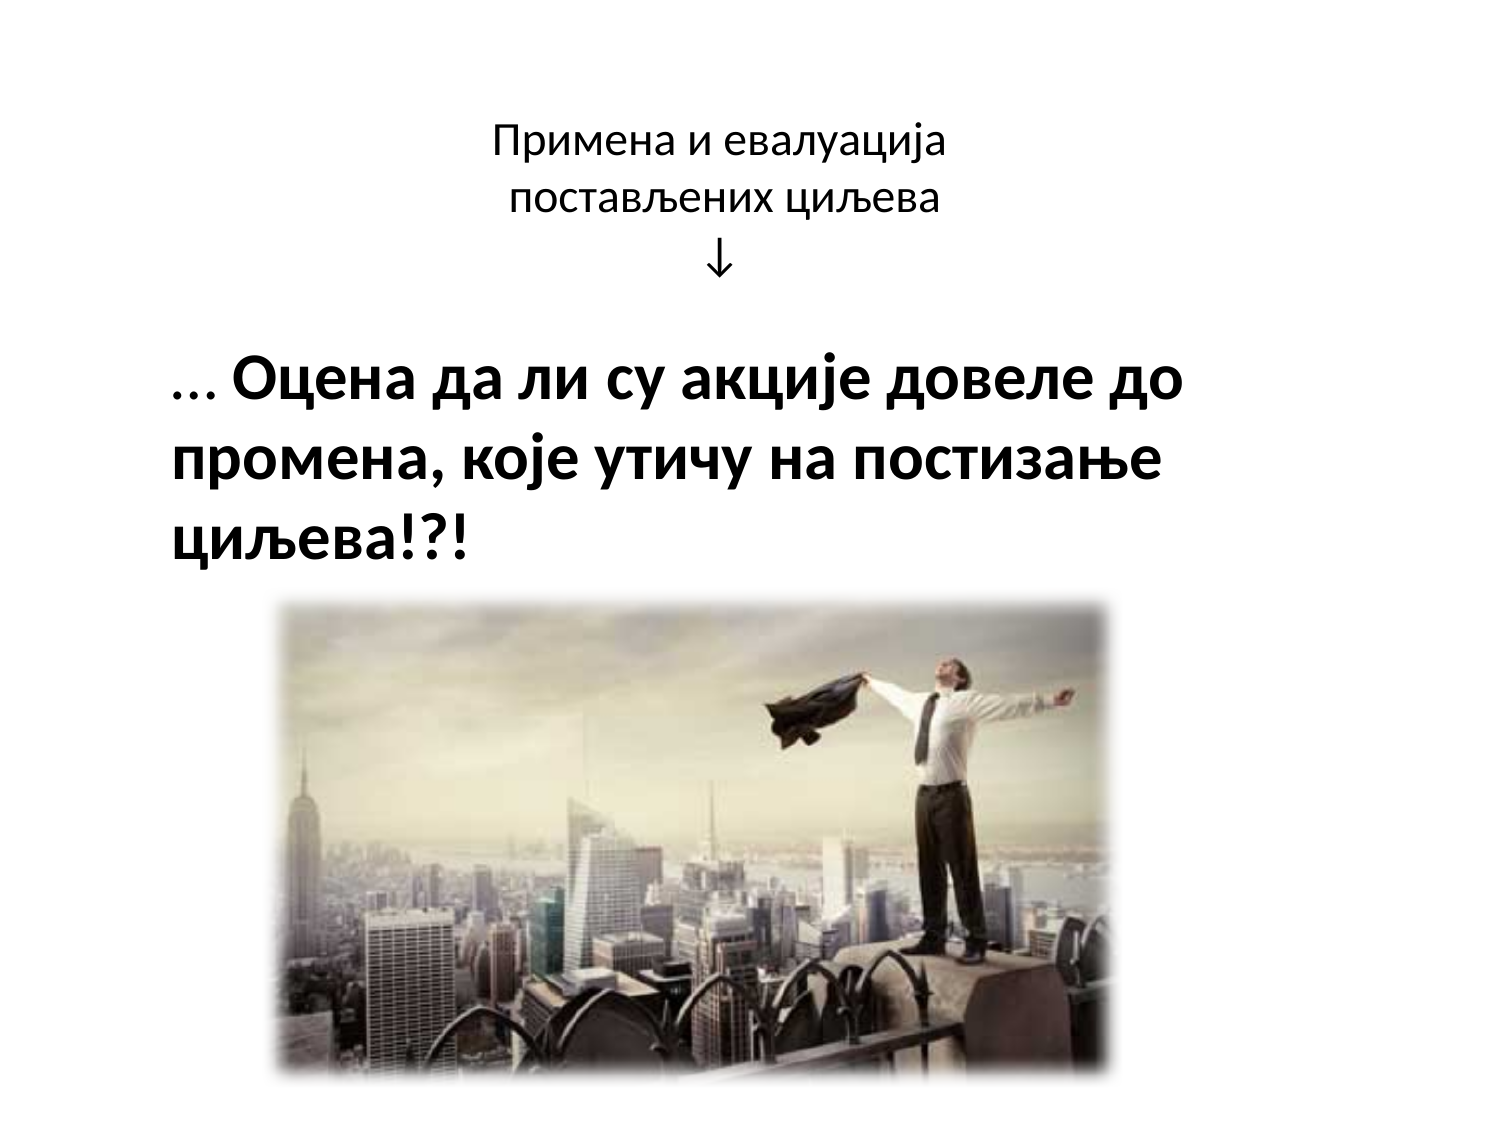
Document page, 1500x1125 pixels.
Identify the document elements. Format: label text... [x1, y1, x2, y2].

picture [262, 587, 1123, 1088]
title Примена и евалуација постављених циљева ↓ [50, 99, 1400, 288]
list … Оценa да ли су акције довеле до промена, које утичу на постизање циљева!?! [99, 324, 1450, 1068]
